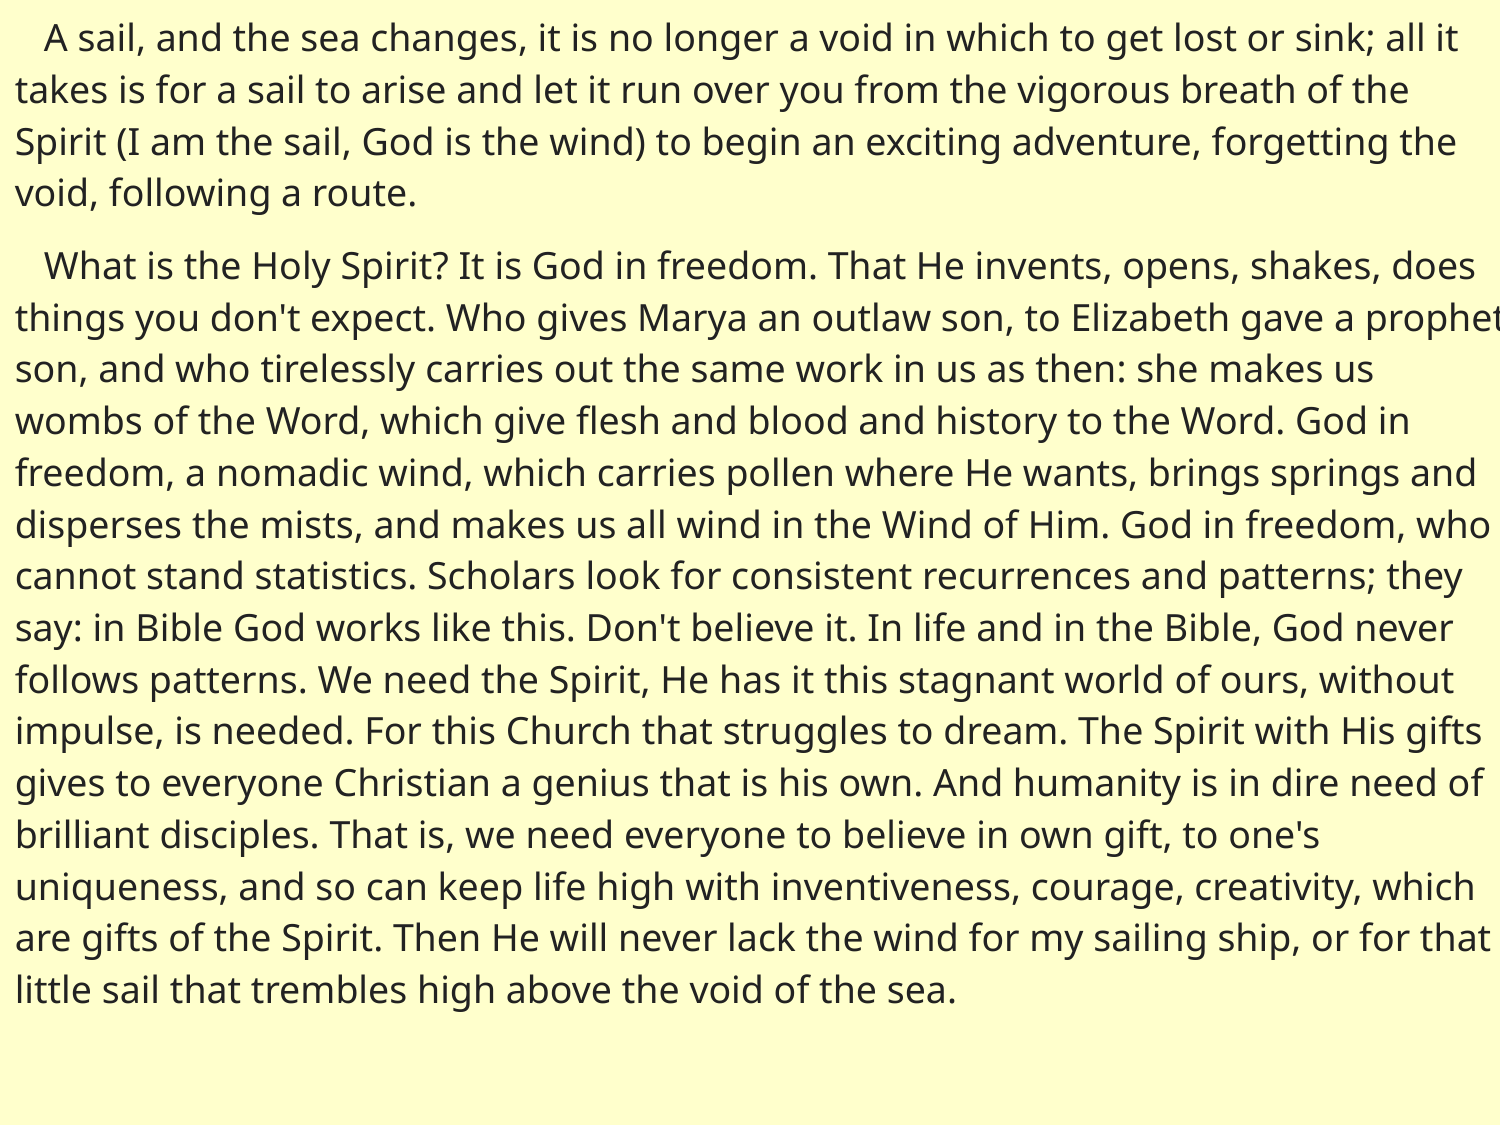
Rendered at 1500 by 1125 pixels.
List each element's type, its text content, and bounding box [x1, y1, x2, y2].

text_box A sail, and the sea changes, it is no longer a void in which to get lost or sink; all it takes is for a sail to arise and let it run over you from the vigorous breath of the Spirit (I am the sail, God is the wind) to begin an exciting adventure, forgetting the void, following a route. What is the Holy Spirit? It is God in freedom. That He invents, opens, shakes, does things you don't expect. Who gives Marya an outlaw son, to Elizabeth gave a prophet son, and who tirelessly carries out the same work in us as then: she makes us wombs of the Word, which give flesh and blood and history to the Word. God in freedom, a nomadic wind, which carries pollen where He wants, brings springs and disperses the mists, and makes us all wind in the Wind of Him. God in freedom, who cannot stand statistics. Scholars look for consistent recurrences and patterns; they say: in Bible God works like this. Don't believe it. In life and in the Bible, God never follows patterns. We need the Spirit, He has it this stagnant world of ours, without impulse, is needed. For this Church that struggles to dream. The Spirit with His gifts gives to everyone Christian a genius that is his own. And humanity is in dire need of brilliant disciples. That is, we need everyone to believe in own gift, to one's uniqueness, and so can keep life high with inventiveness, courage, creativity, which are gifts of the Spirit. Then He will never lack the wind for my sailing ship, or for that little sail that trembles high above the void of the sea. [0, 0, 1500, 1019]
